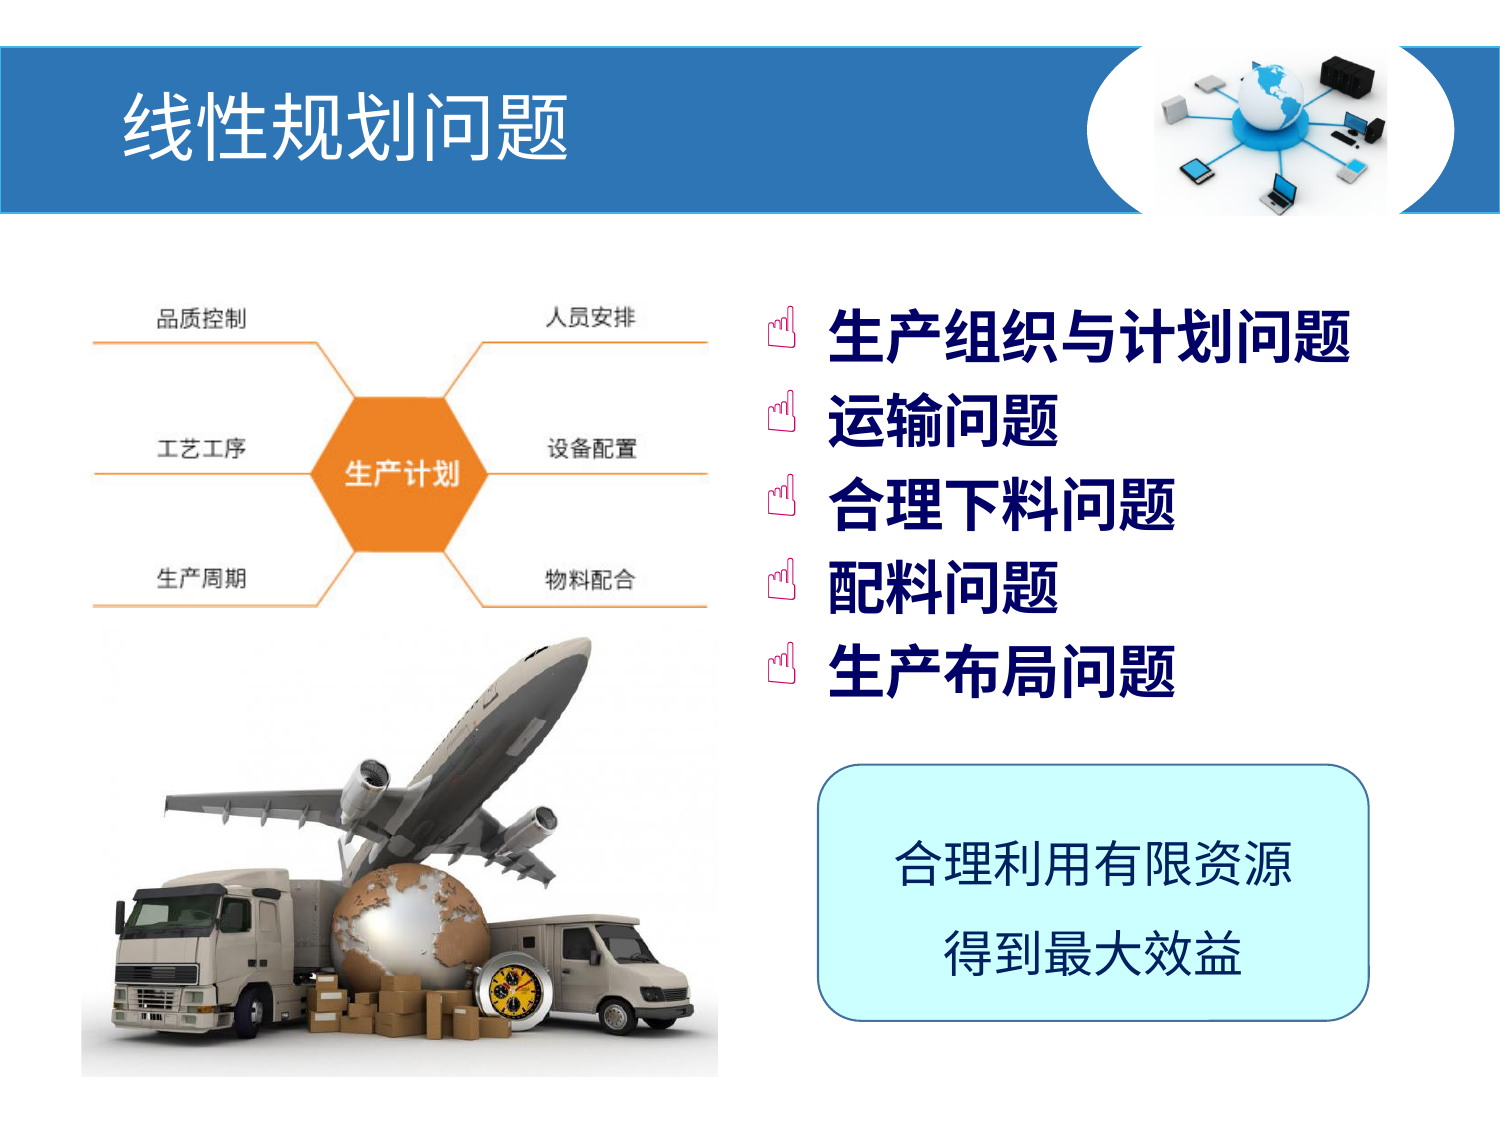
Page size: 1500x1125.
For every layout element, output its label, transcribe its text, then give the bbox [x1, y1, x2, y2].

picture [81, 627, 719, 1077]
text_box 生产组织与计划问题 运输问题 合理下料问题 配料问题 生产布局问题 [749, 278, 1500, 713]
picture [90, 303, 709, 608]
text_box 合理利用有限资源 得到最大效益 [816, 763, 1370, 1022]
title 线性规划问题 [105, 50, 1060, 214]
picture [1154, 46, 1388, 216]
